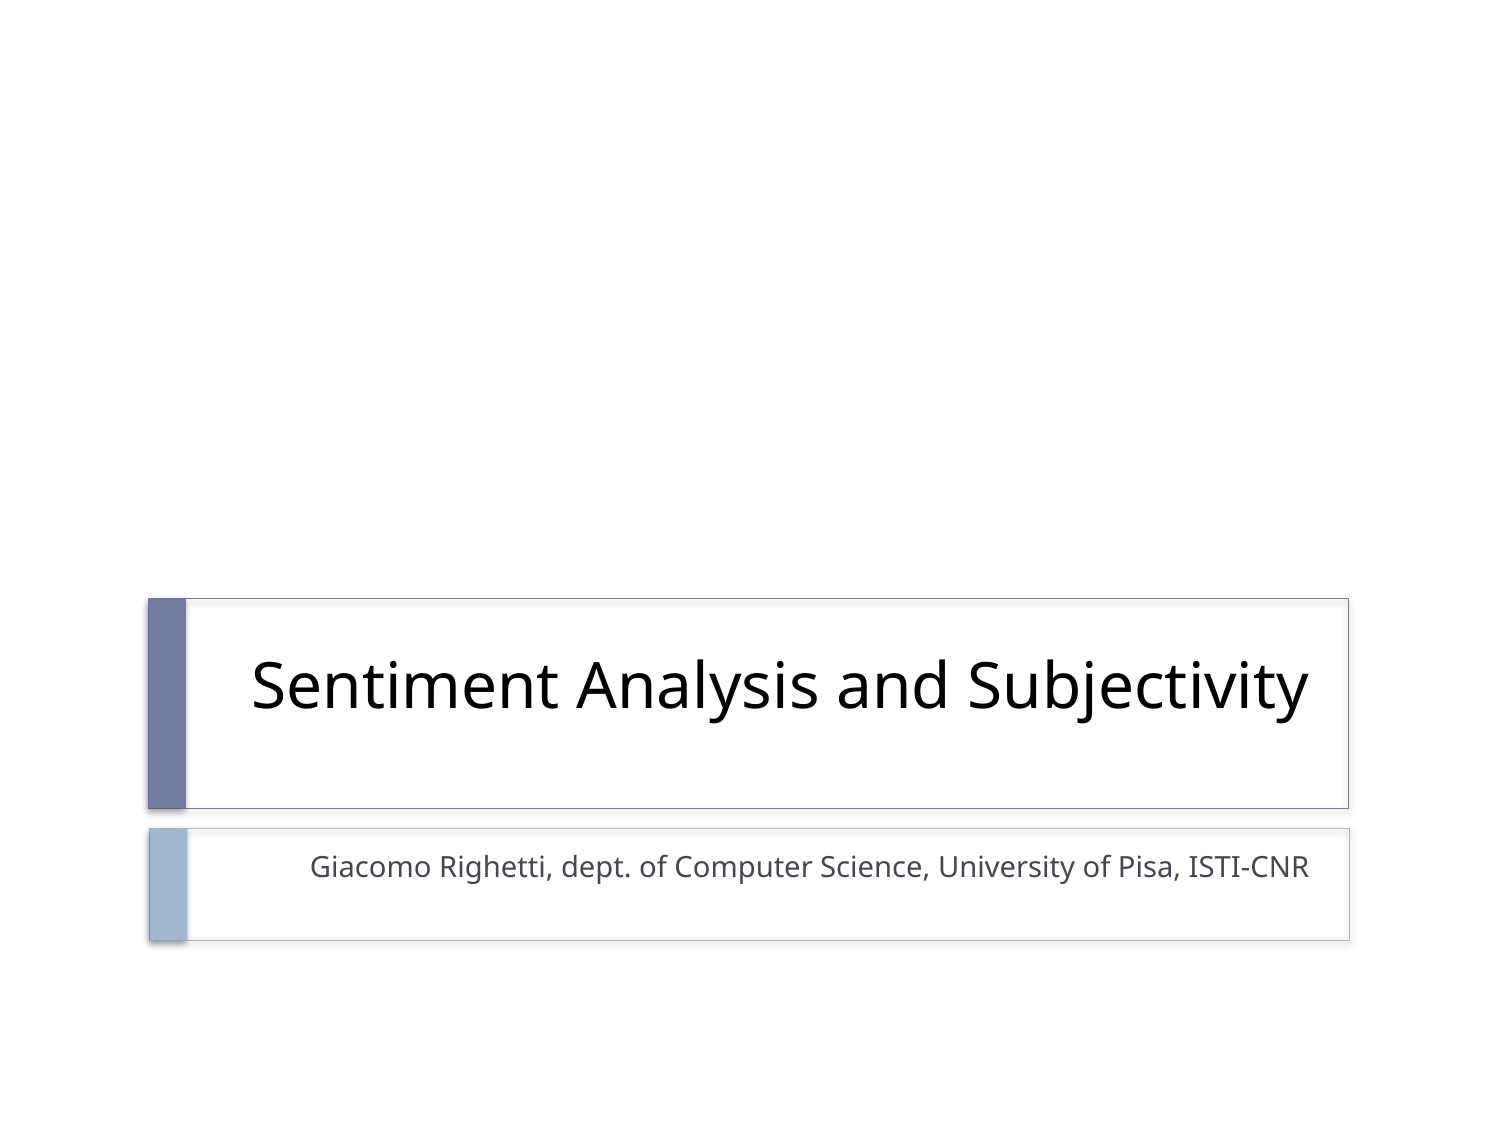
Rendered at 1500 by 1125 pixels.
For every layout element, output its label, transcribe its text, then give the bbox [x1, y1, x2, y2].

title Sentiment Analysis and Subjectivity [200, 637, 1325, 800]
subtitle Giacomo Righetti, dept. of Computer Science, University of Pisa, ISTI-CNR [200, 840, 1325, 929]
